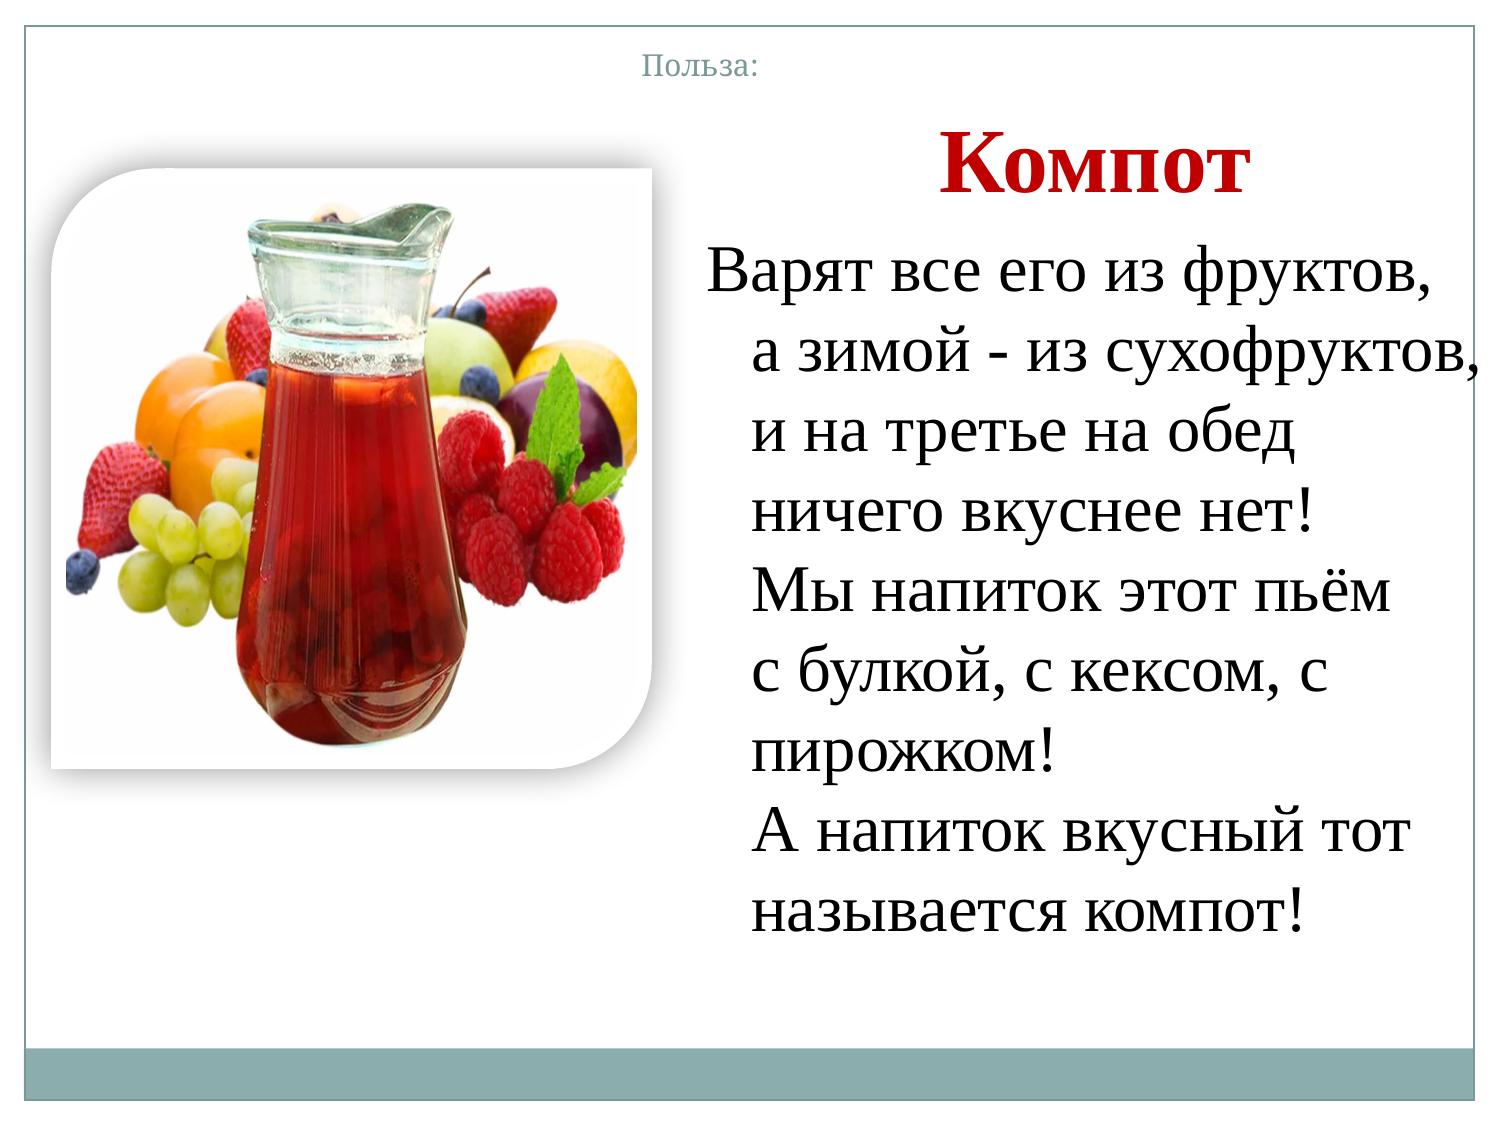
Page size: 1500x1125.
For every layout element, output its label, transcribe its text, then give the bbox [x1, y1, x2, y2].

picture [58, 175, 645, 762]
list Компот Варят все его из фруктов, а зимой - из сухофруктов, и на третье на обед ничего вкуснее нет! Мы напиток этот пьём с булкой, с кексом, с пирожком! А напиток вкусный тот называется компот! [691, 93, 1500, 993]
title Польза: [0, 37, 1400, 162]
